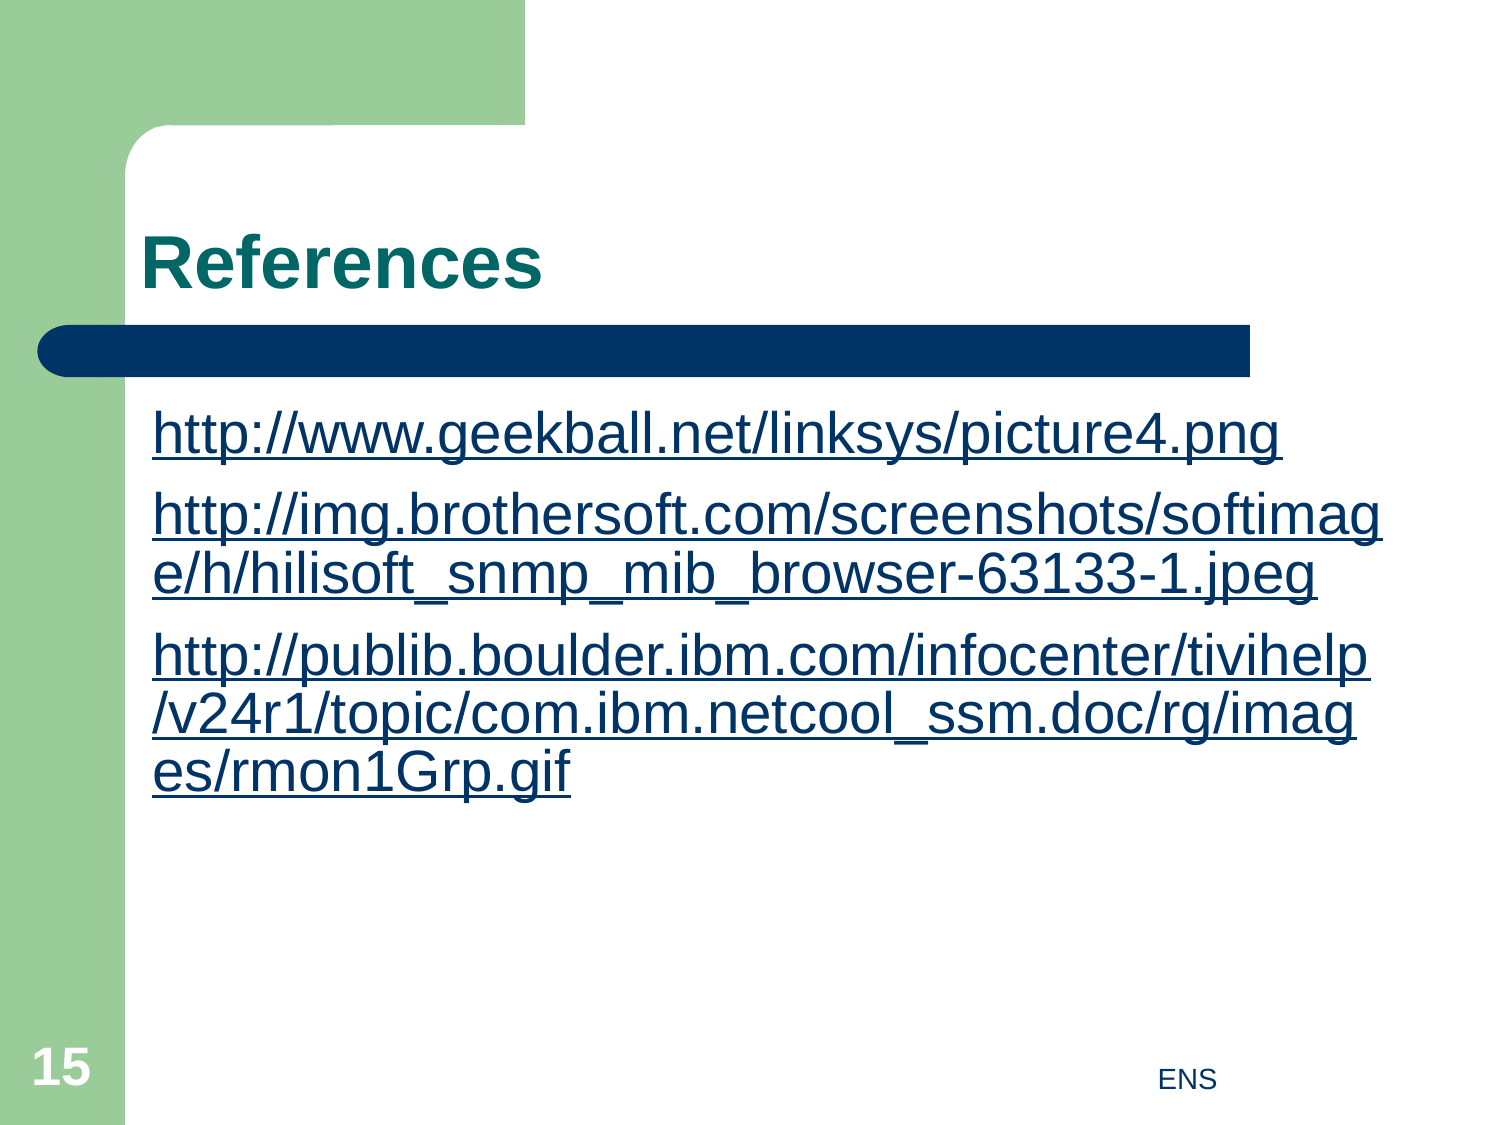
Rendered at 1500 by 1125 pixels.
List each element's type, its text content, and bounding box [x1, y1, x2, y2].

footer ENS [949, 1024, 1426, 1104]
list http://www.geekball.net/linksys/picture4.png http://img.brothersoft.com/screenshots/softimage/h/hilisoft_snmp_mib_browser-63133-1.jpeg http://publib.boulder.ibm.com/infocenter/tivihelp/v24r1/topic/com.ibm.netcool_ssm.doc/rg/images/rmon1Grp.gif [137, 387, 1400, 999]
title References [124, 124, 1426, 313]
slide_number 15 [13, 1023, 111, 1105]
